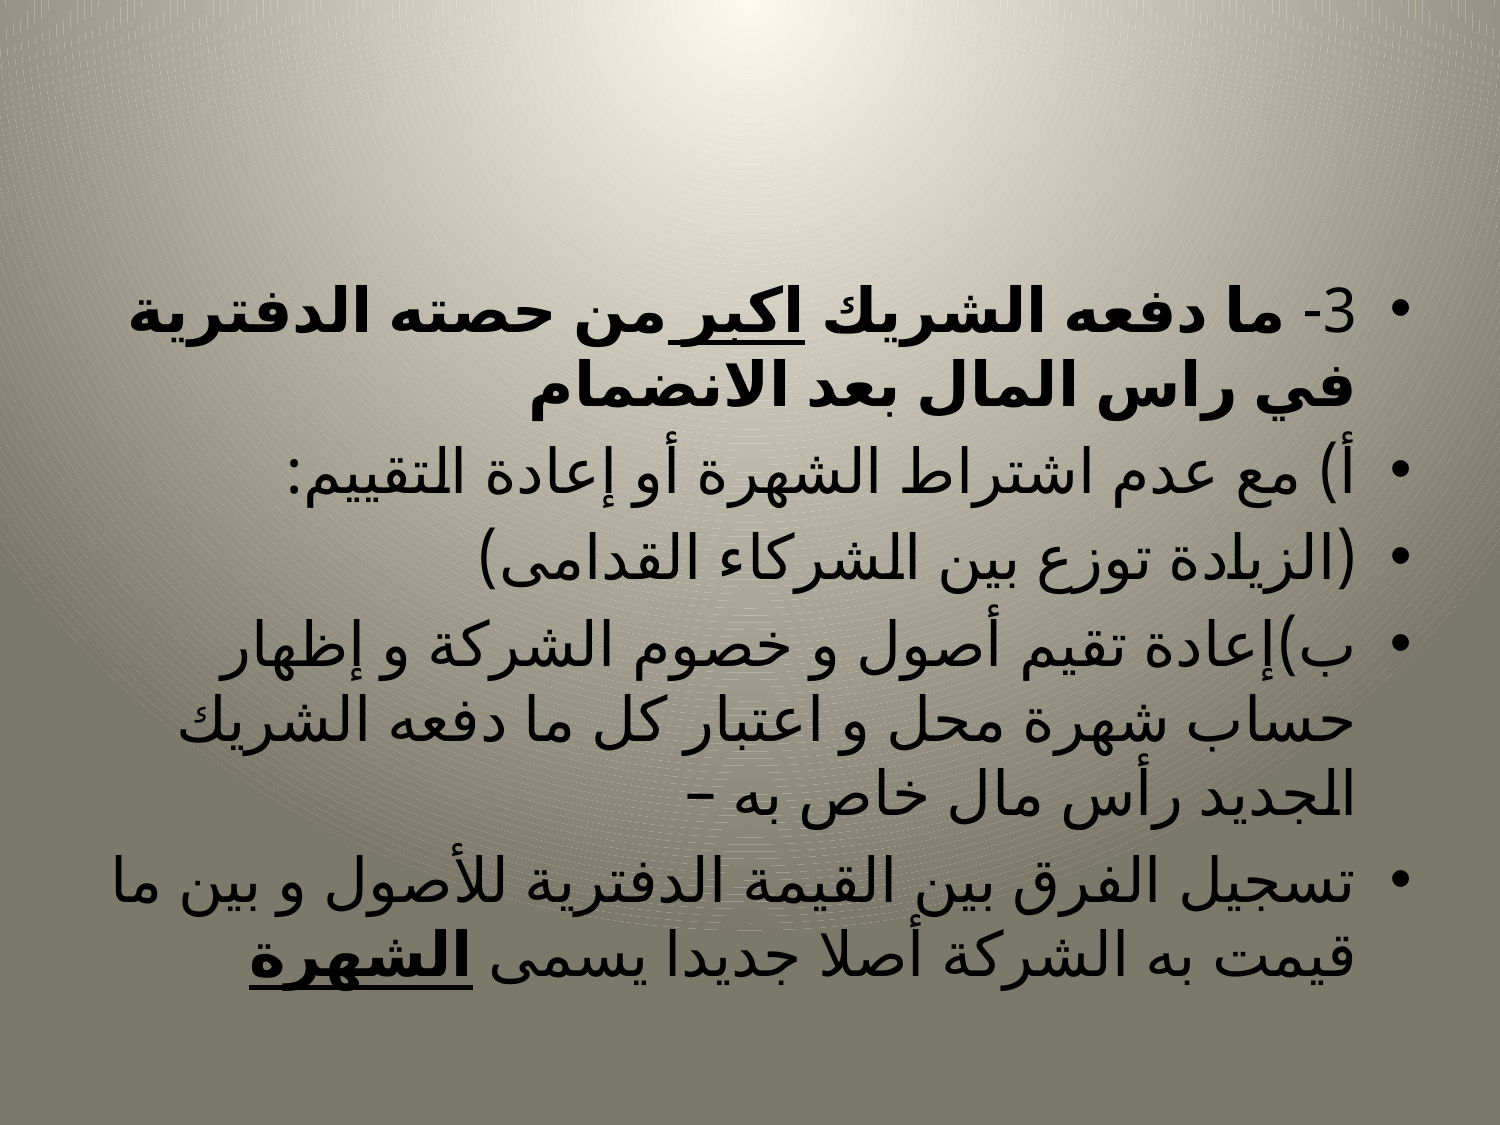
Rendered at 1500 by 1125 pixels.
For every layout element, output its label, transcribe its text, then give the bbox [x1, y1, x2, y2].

list 3- ما دفعه الشريك اكبر من حصته الدفترية في راس المال بعد الانضمام أ) مع عدم اشتراط الشهرة أو إعادة التقييم: (الزيادة توزع بين الشركاء القدامى) ب)إعادة تقيم أصول و خصوم الشركة و إظهار حساب شهرة محل و اعتبار كل ما دفعه الشريك الجديد رأس مال خاص به – تسجيل الفرق بين القيمة الدفترية للأصول و بين ما قيمت به الشركة أصلا جديدا يسمى الشهرة [75, 262, 1425, 1005]
